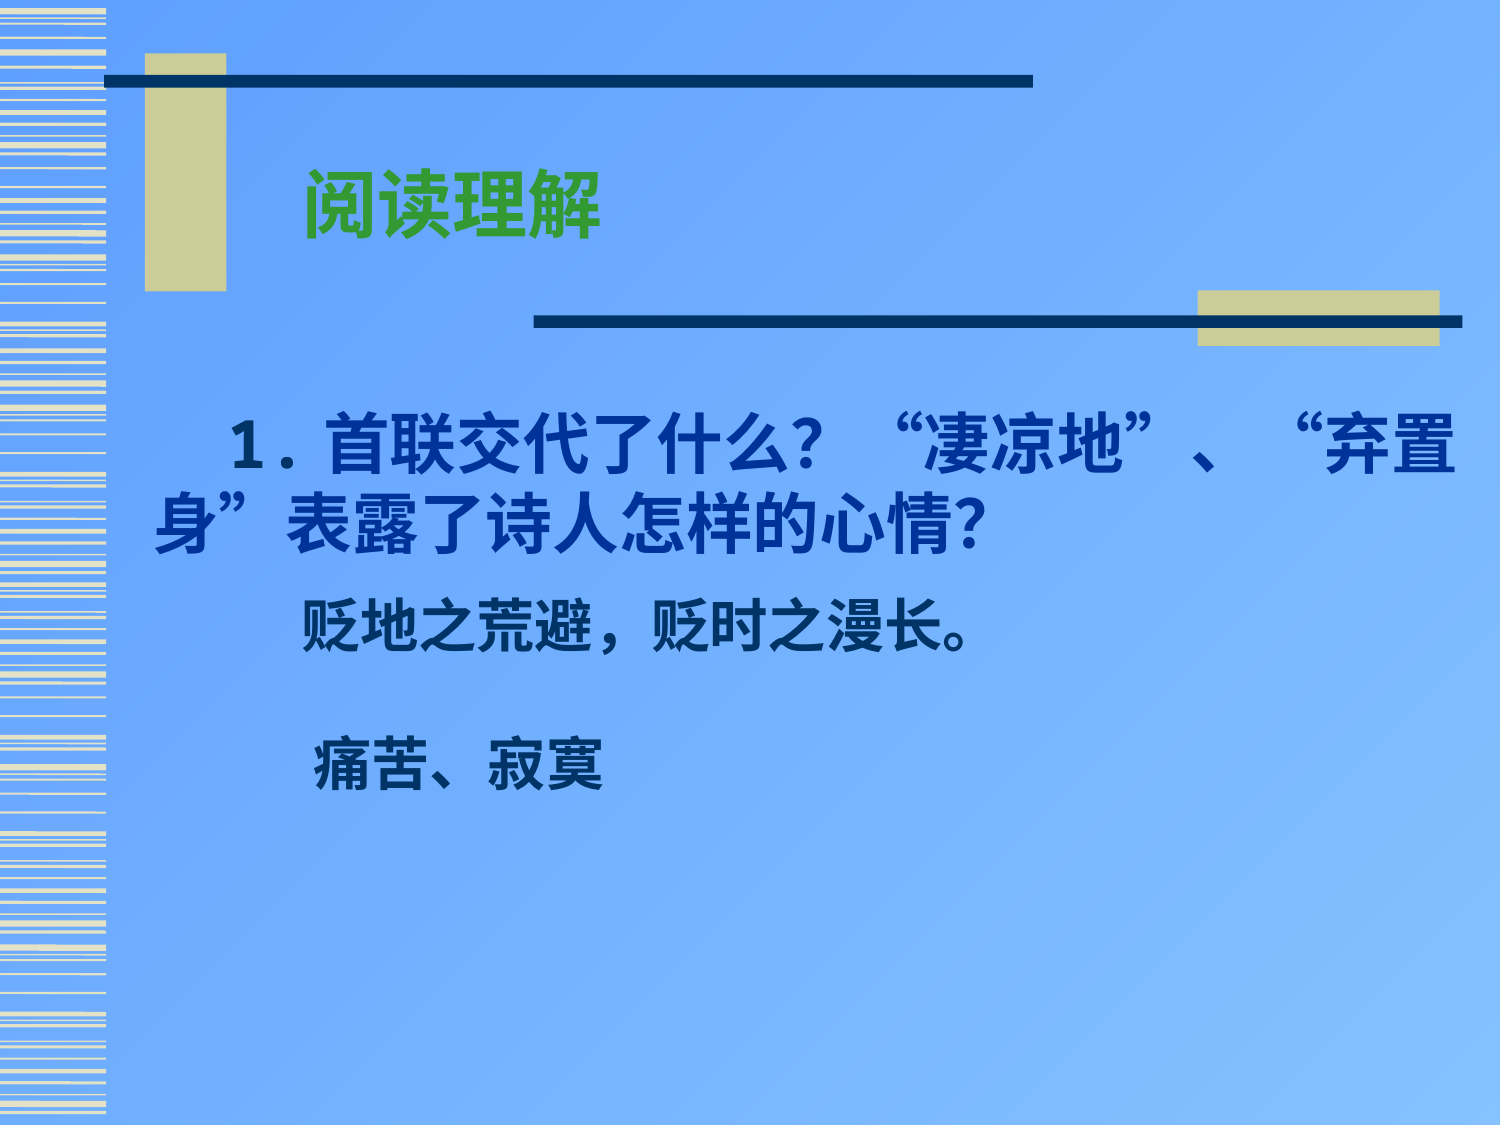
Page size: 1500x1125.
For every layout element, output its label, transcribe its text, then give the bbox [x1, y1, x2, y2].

text_box 明月 喻清高 [25, 0, 40, 8]
text_box 阅读理解 [287, 149, 628, 255]
text_box 贬地之荒避，贬时之漫长。 [287, 582, 1016, 667]
text_box 明月 喻清高 [0, 25, 15, 36]
text_box 痛苦、寂寞 [298, 719, 620, 805]
text_box 1.首联交代了什么？“凄凉地”、“弃置身”表露了诗人怎样的心情？ [137, 394, 1500, 569]
